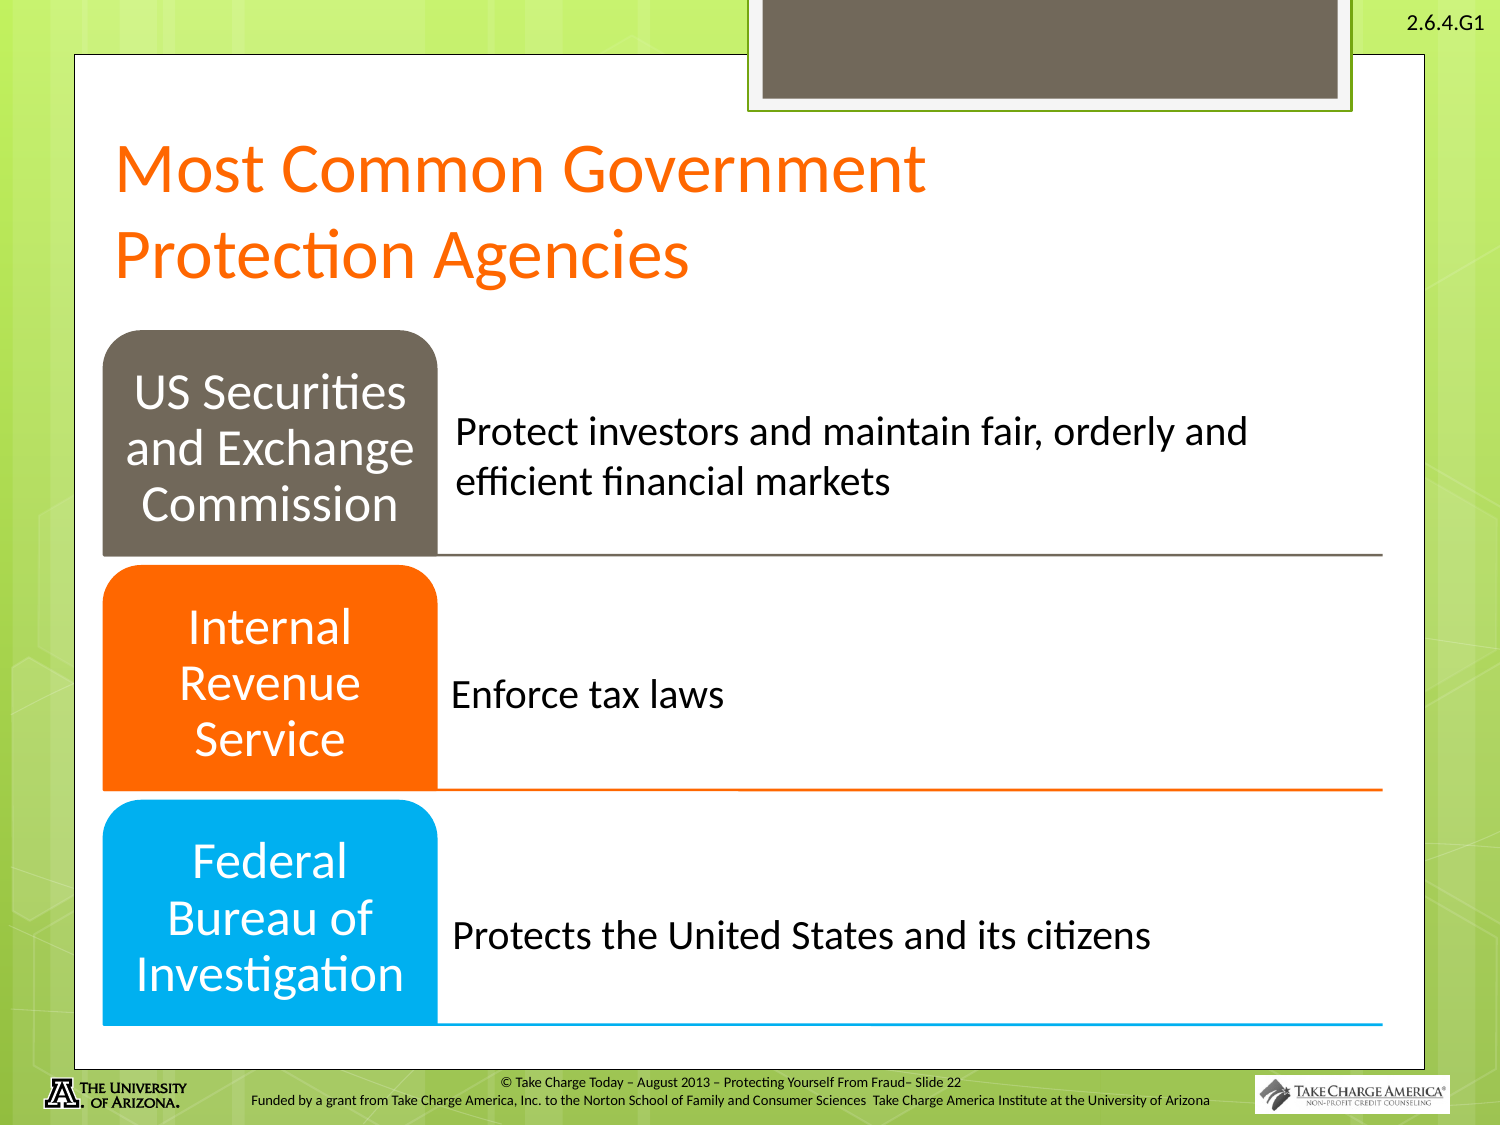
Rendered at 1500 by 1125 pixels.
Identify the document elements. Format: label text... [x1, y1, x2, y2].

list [103, 331, 1383, 1025]
title Most Common Government Protection Agencies [99, 112, 1253, 300]
